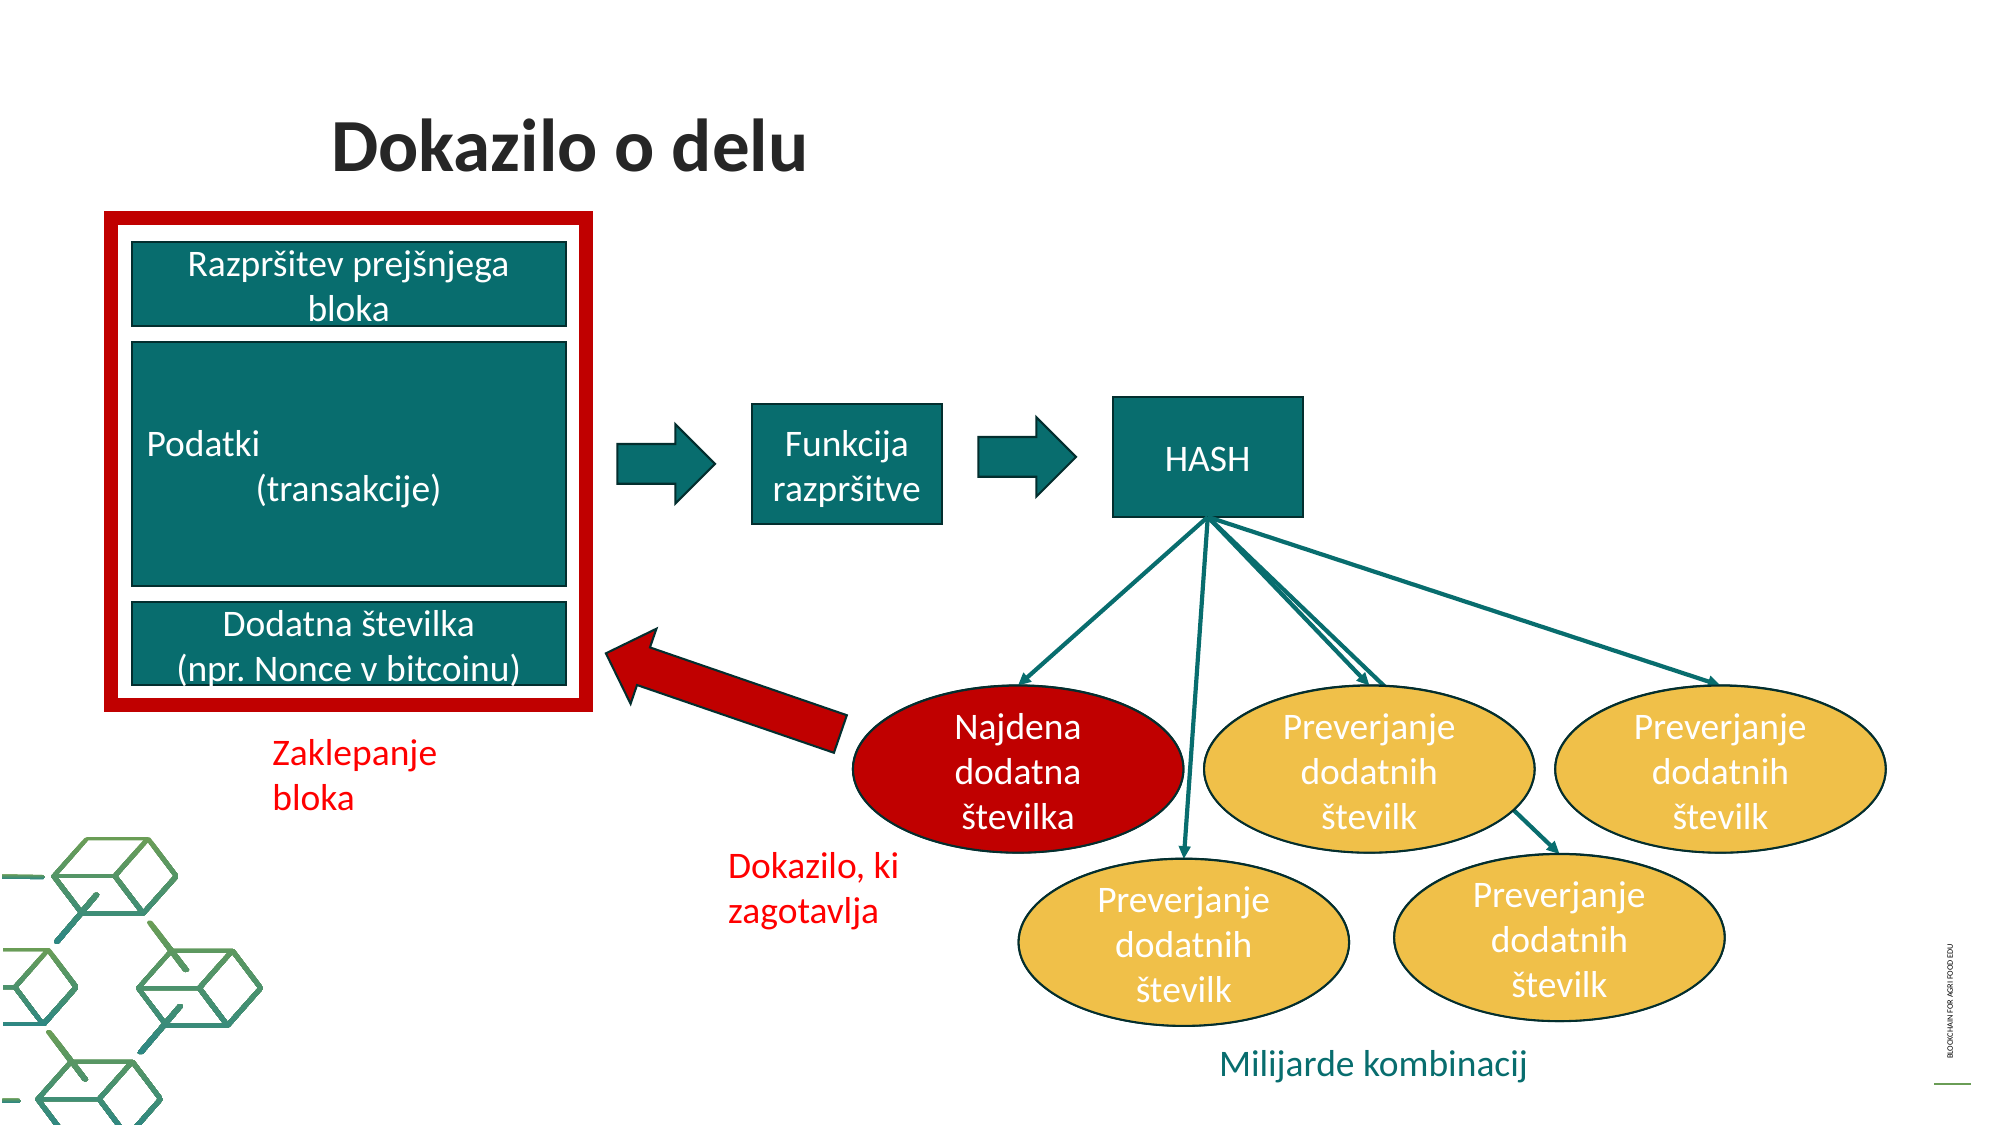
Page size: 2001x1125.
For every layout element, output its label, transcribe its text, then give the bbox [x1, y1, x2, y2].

text_box Zaklepanje bloka [257, 720, 466, 826]
text_box [978, 417, 1077, 497]
text_box [111, 217, 587, 706]
text_box [617, 424, 716, 504]
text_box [1017, 516, 1182, 686]
text_box Preverjanje dodatnih številk [1563, 685, 1886, 853]
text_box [1209, 516, 1721, 686]
text_box Preverjanje dodatnih številk [1018, 858, 1350, 1026]
text_box Najdena dodatna številka [852, 685, 1178, 853]
text_box Preverjanje dodatnih številk [1394, 854, 1725, 1022]
text_box Milijarde kombinacij [1204, 1031, 1602, 1092]
text_box Dokazilo, ki zagotavlja [713, 833, 981, 939]
text_box HASH [1112, 396, 1303, 515]
text_box Funkcija razpršitve [751, 403, 942, 524]
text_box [1183, 516, 1209, 859]
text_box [1213, 694, 1560, 855]
list Dokazilo o delu [316, 99, 1869, 267]
text_box [605, 628, 847, 753]
